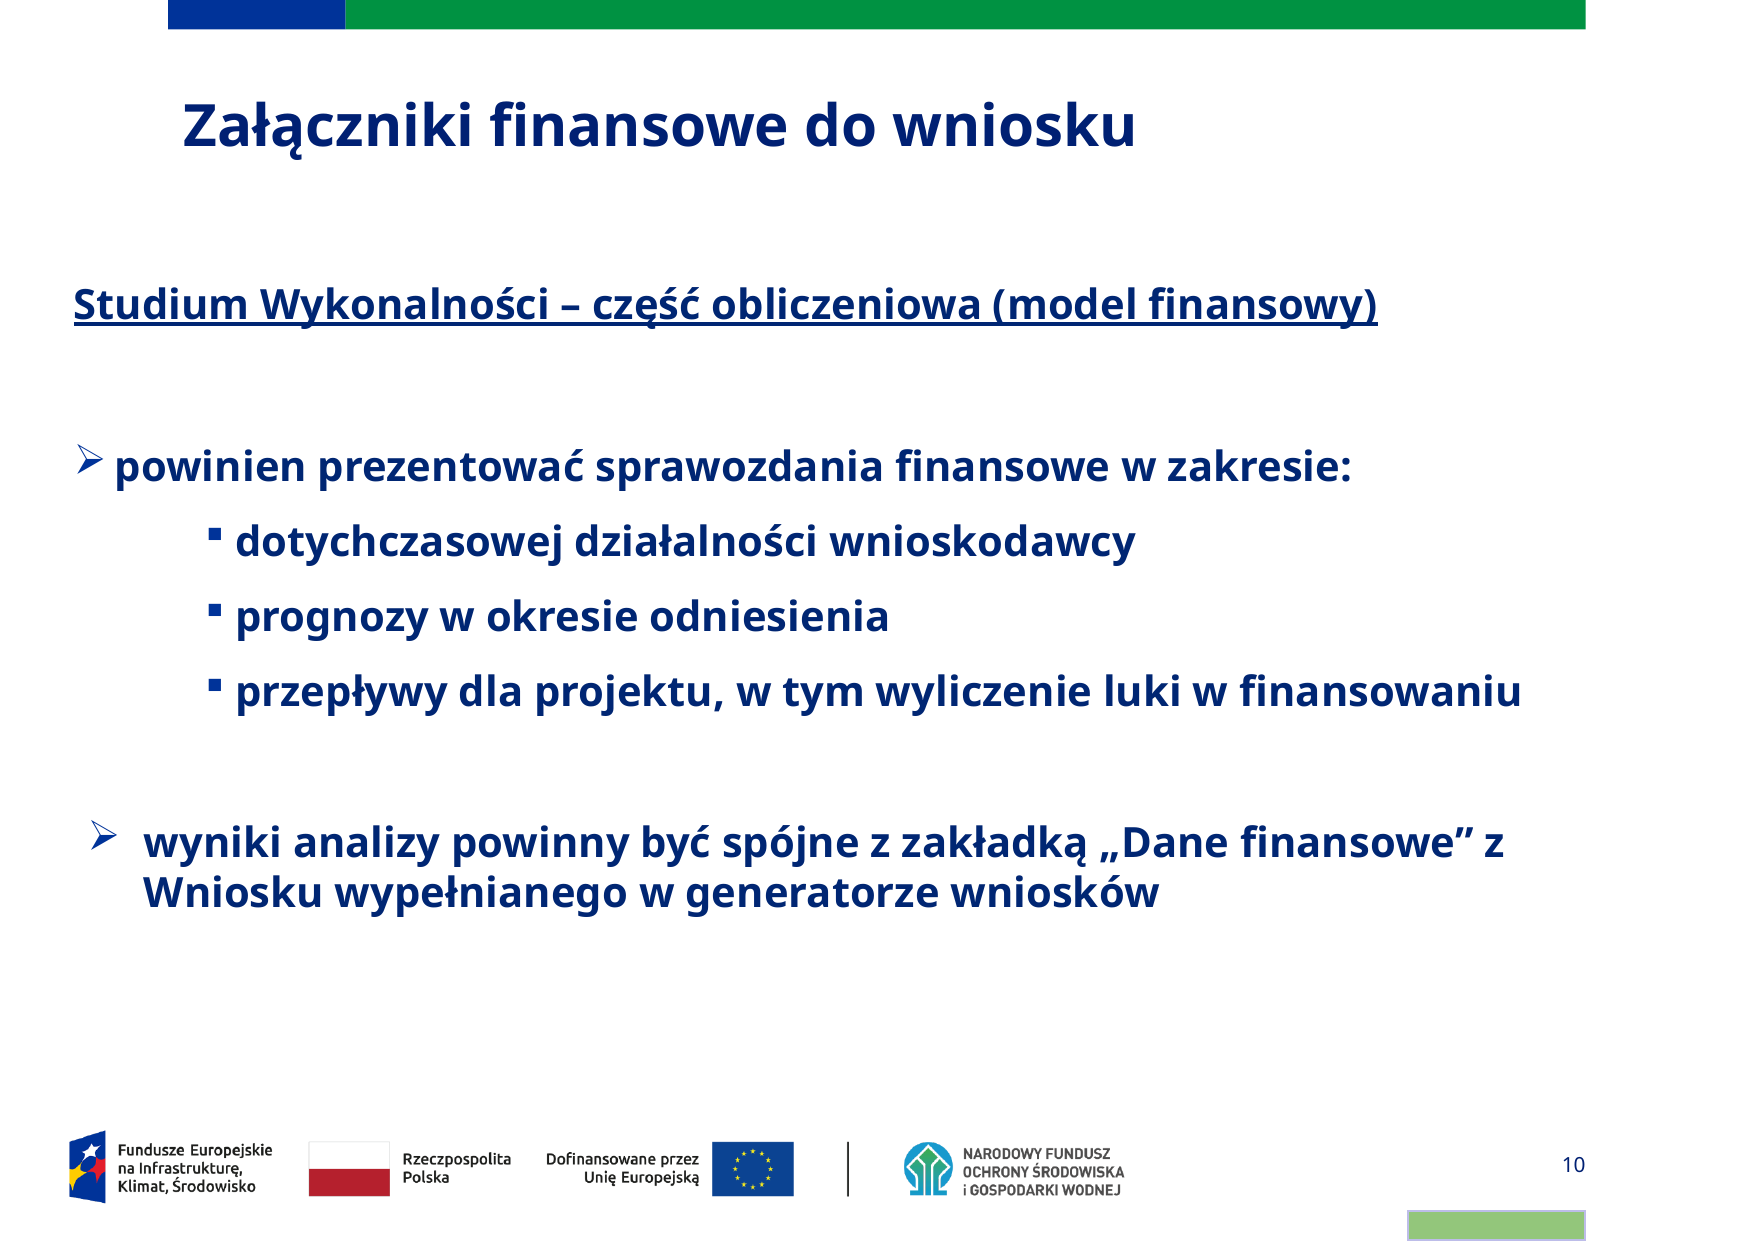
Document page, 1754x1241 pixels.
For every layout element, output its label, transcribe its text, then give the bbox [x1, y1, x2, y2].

title Załączniki finansowe do wniosku [168, 82, 1586, 172]
slide_number 10 [1408, 1151, 1586, 1181]
list Studium Wykonalności – część obliczeniowa (model finansowy) powinien prezentować sprawozdania finansowe w zakresie: dotychczasowej działalności wnioskodawcy prognozy w okresie odniesienia przepływy dla projektu, w tym wyliczenie luki w finansowaniu wyniki analizy powinny być spójne z zakładką „Dane finansowe” z Wniosku wypełnianego w generatorze wniosków [73, 277, 1633, 1081]
picture [49, 1112, 1143, 1221]
